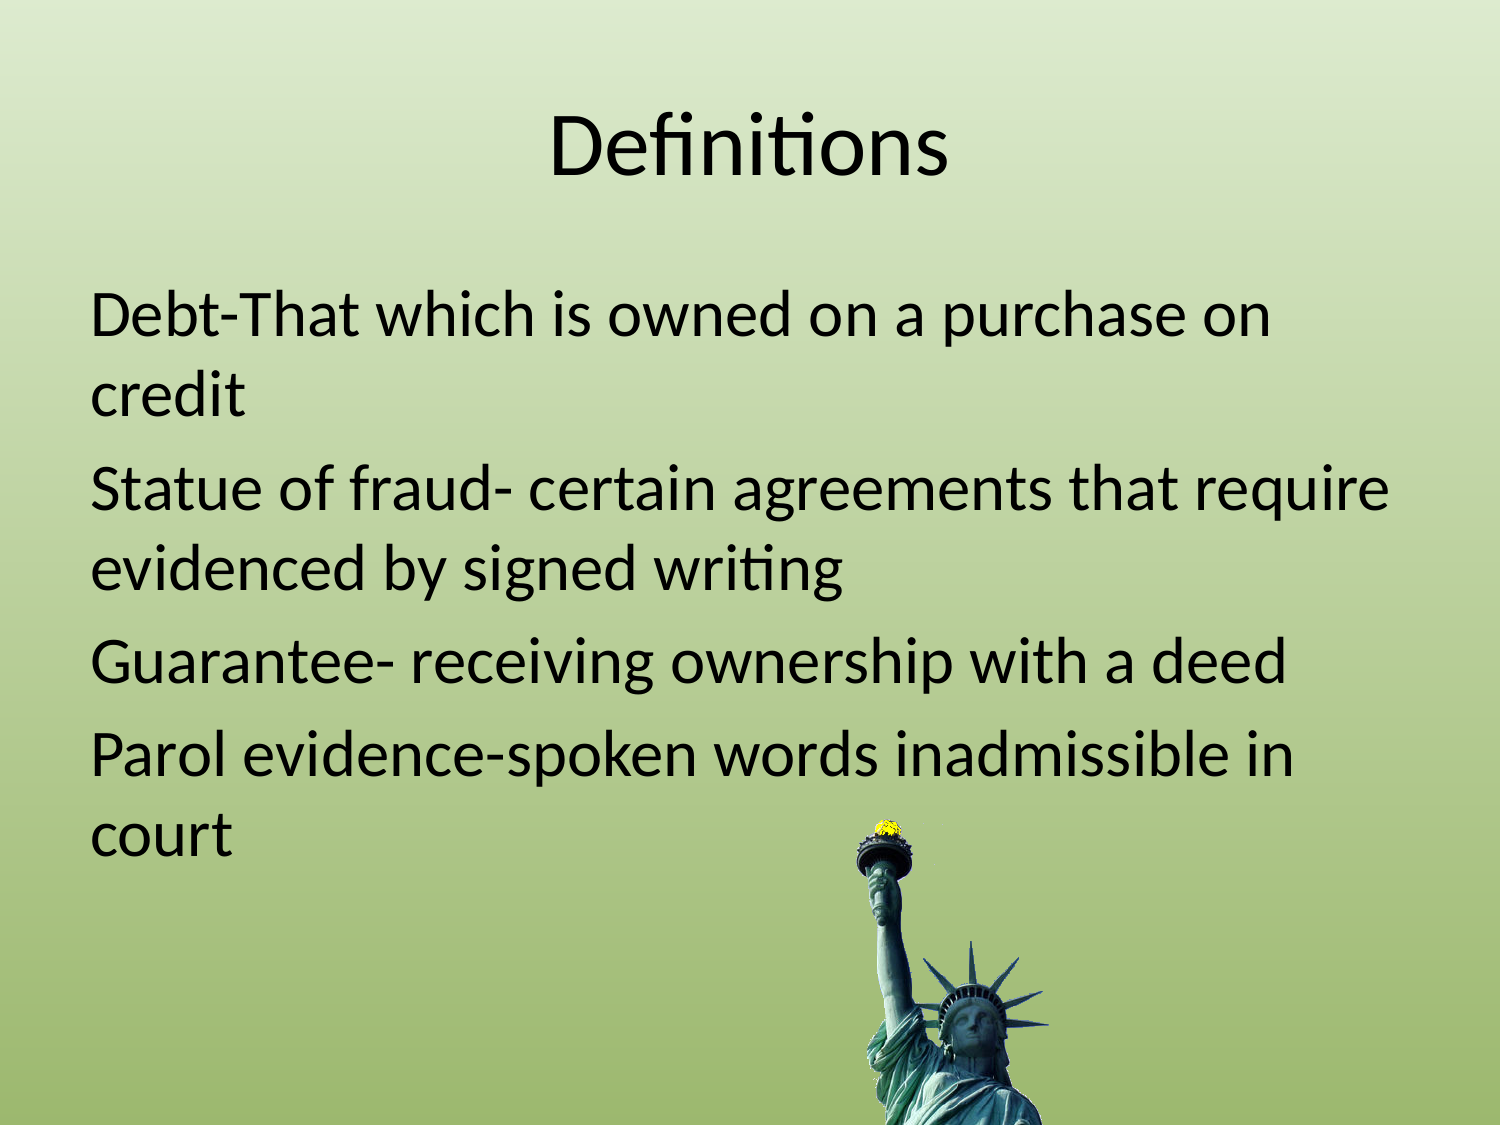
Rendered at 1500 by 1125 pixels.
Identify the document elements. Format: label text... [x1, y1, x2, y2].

title Definitions [75, 45, 1425, 233]
list Debt-That which is owned on a purchase on credit Statue of fraud- certain agreements that require evidenced by signed writing Guarantee- receiving ownership with a deed Parol evidence-spoken words inadmissible in court [75, 262, 1425, 1005]
picture [849, 812, 1138, 1125]
